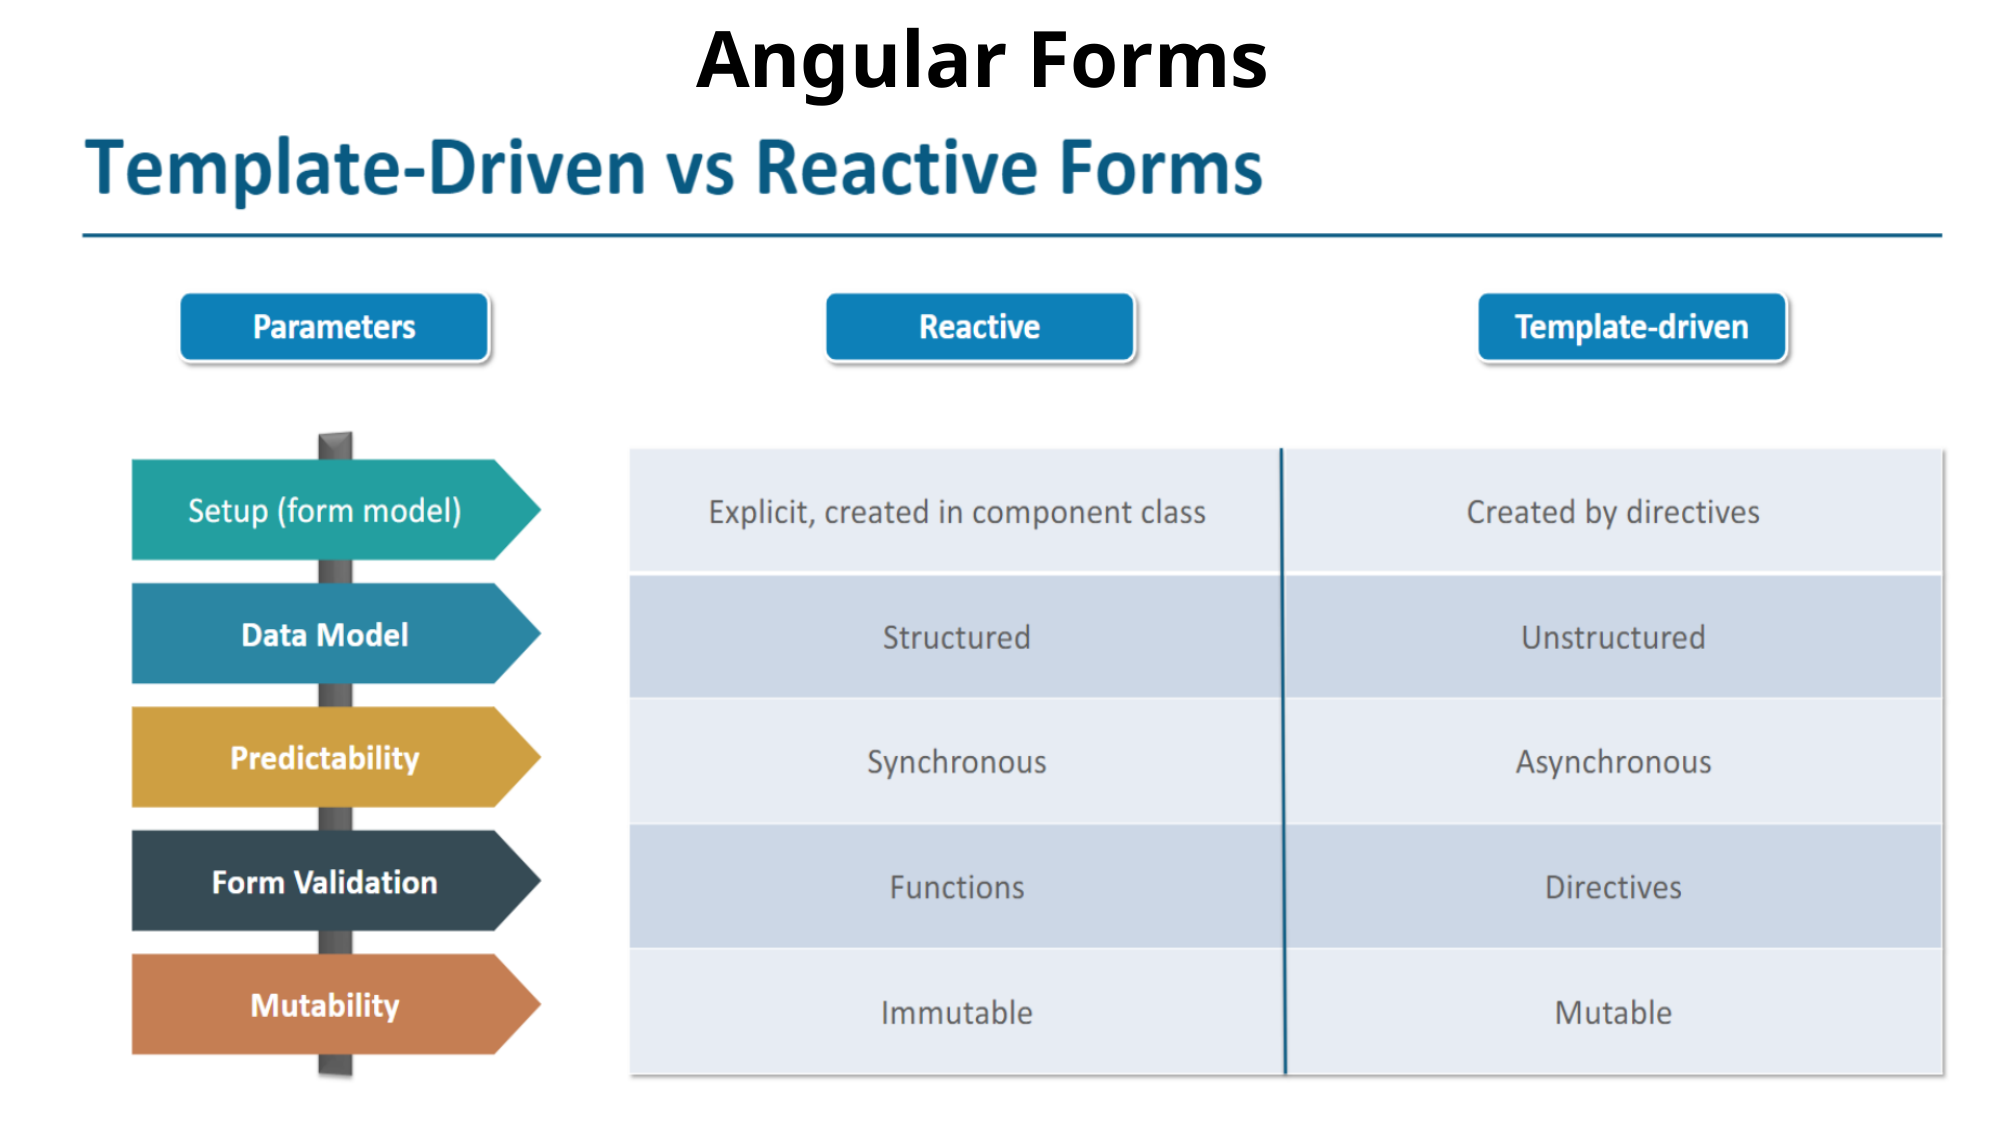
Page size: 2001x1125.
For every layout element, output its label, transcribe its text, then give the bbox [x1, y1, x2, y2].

picture [72, 111, 1969, 1085]
title Angular Forms [120, 12, 1846, 111]
